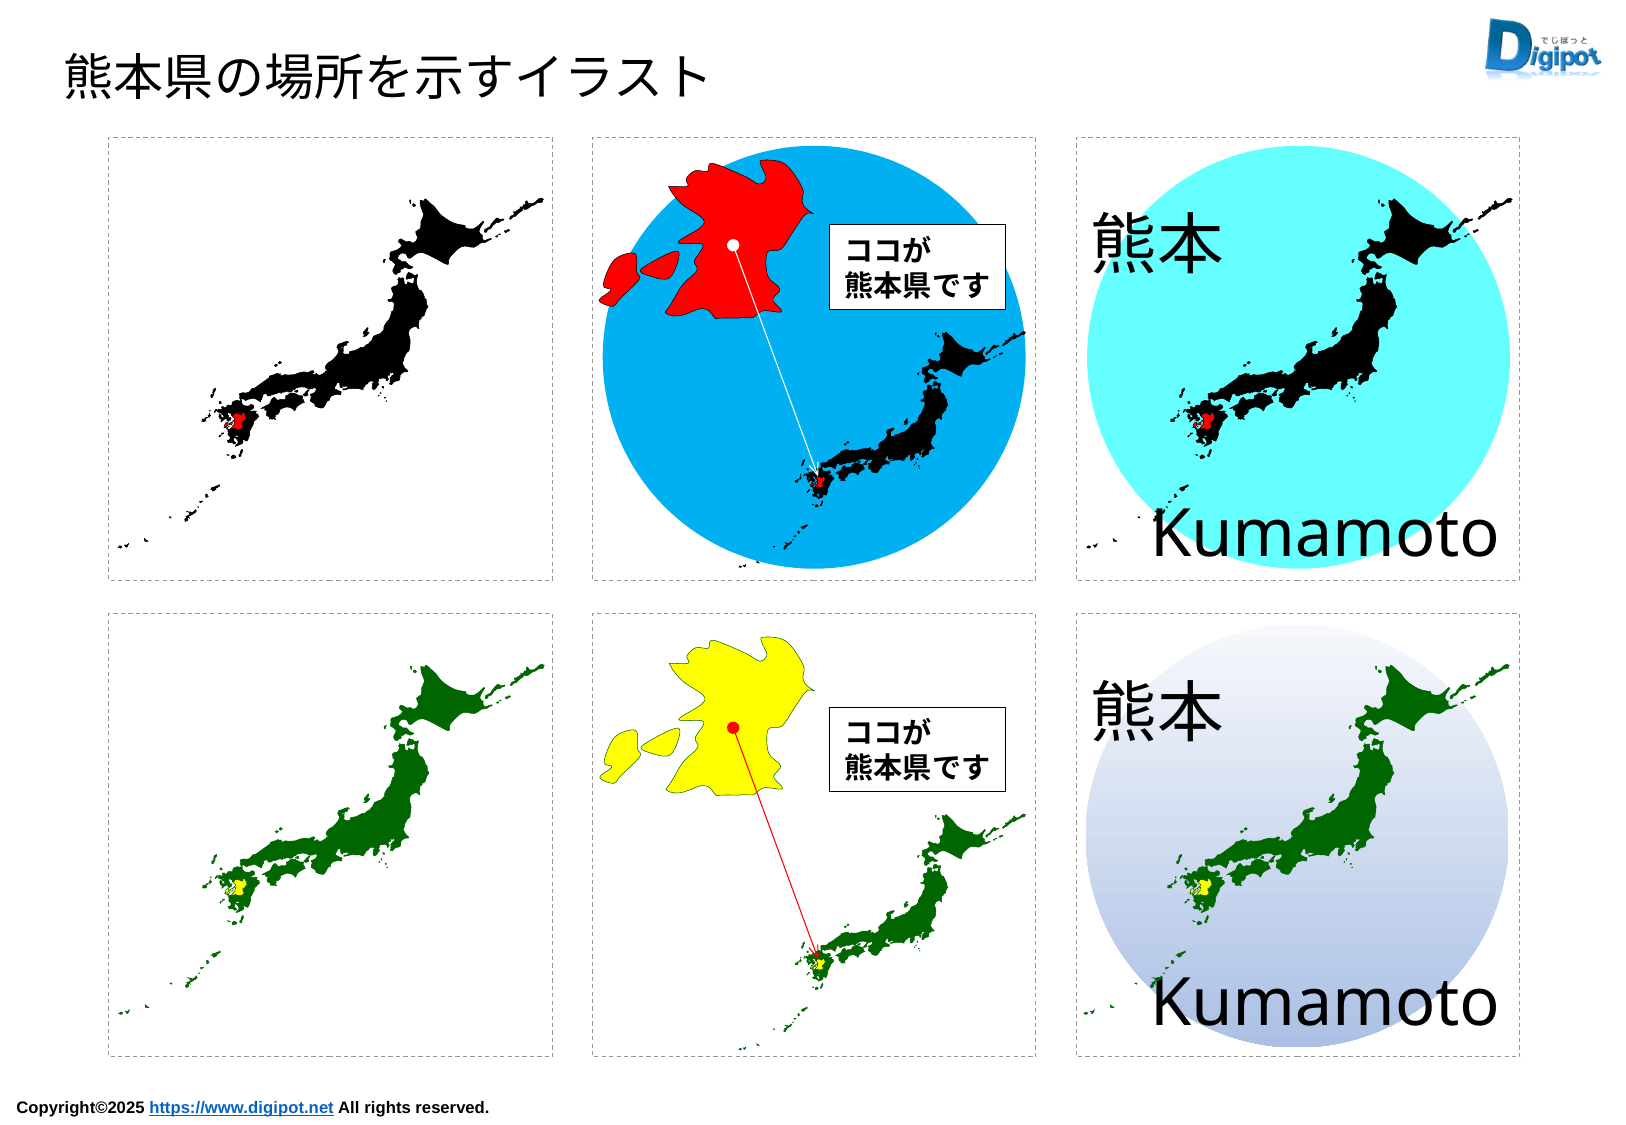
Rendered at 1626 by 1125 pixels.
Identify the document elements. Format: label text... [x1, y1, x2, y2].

picture [1485, 18, 1602, 82]
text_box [118, 664, 545, 1015]
text_box 熊本県の場所を示すイラスト [49, 38, 728, 113]
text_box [1074, 145, 1520, 579]
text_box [117, 198, 544, 549]
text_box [599, 636, 1026, 1050]
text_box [1074, 624, 1520, 1048]
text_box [598, 145, 1026, 569]
